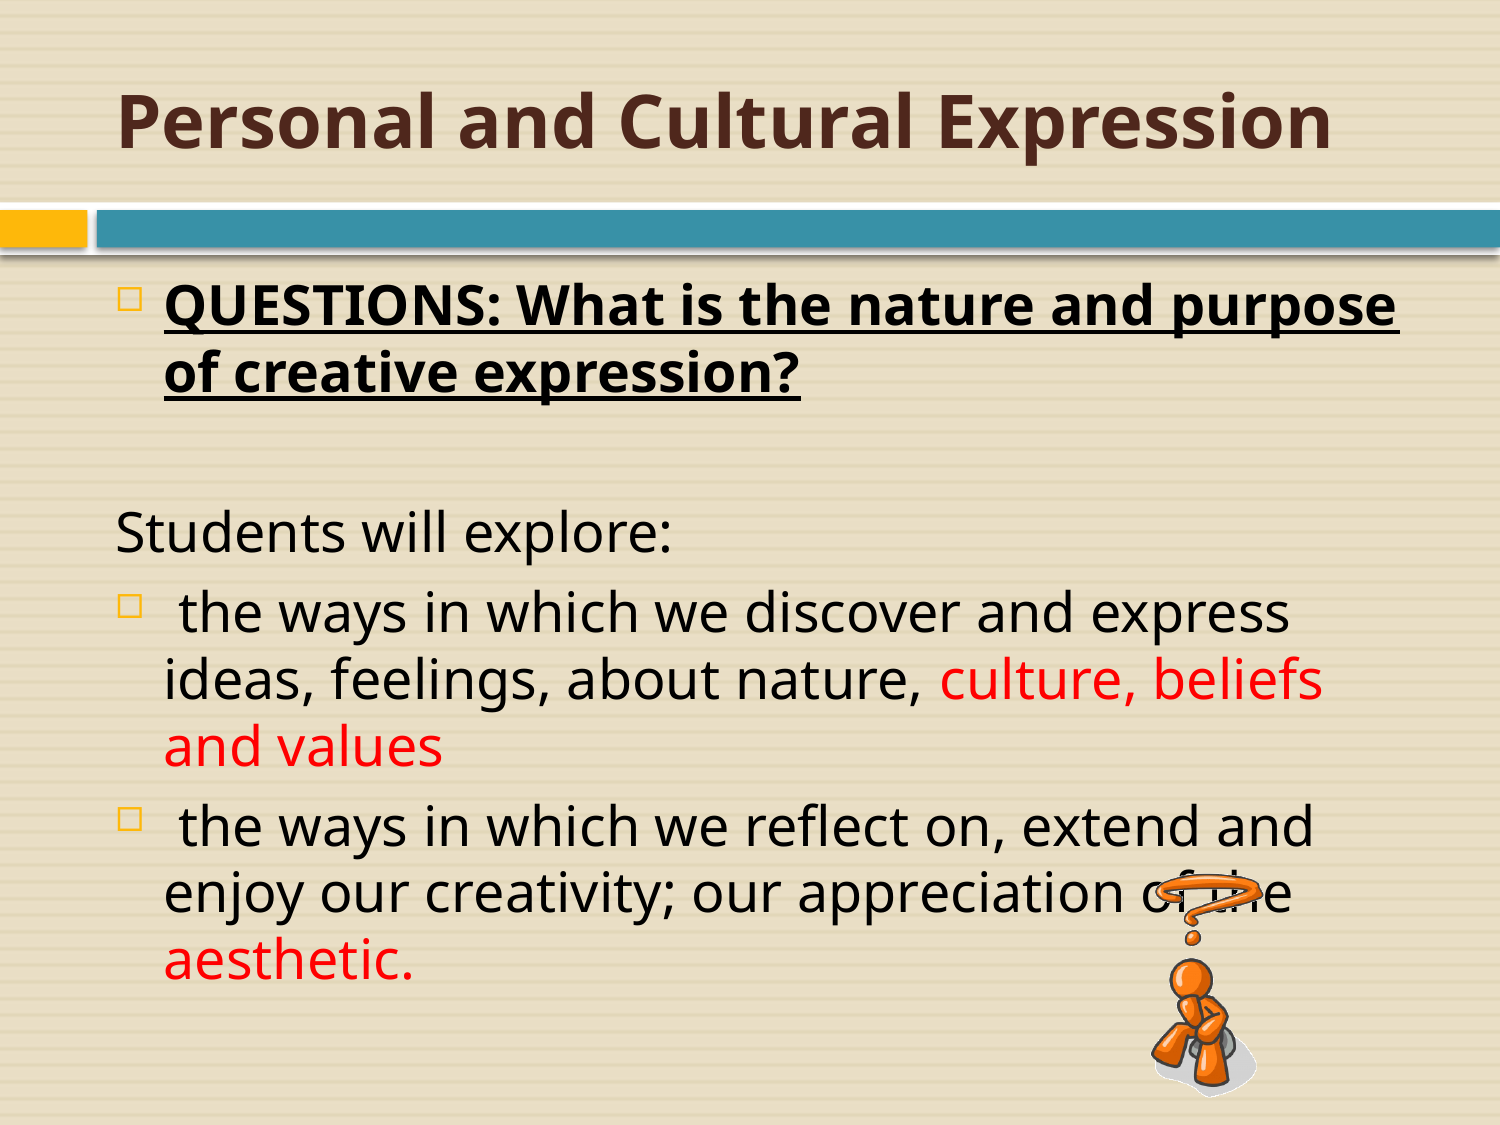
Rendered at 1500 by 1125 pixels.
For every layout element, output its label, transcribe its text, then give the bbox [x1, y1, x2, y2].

title Personal and Cultural Expression [100, 37, 1438, 200]
picture [1087, 862, 1329, 1104]
list QUESTIONS: What is the nature and purpose of creative expression? Students will explore: the ways in which we discover and express ideas, feelings, about nature, culture, beliefs and values the ways in which we reflect on, extend and enjoy our creativity; our appreciation of the aesthetic. [100, 262, 1438, 1000]
